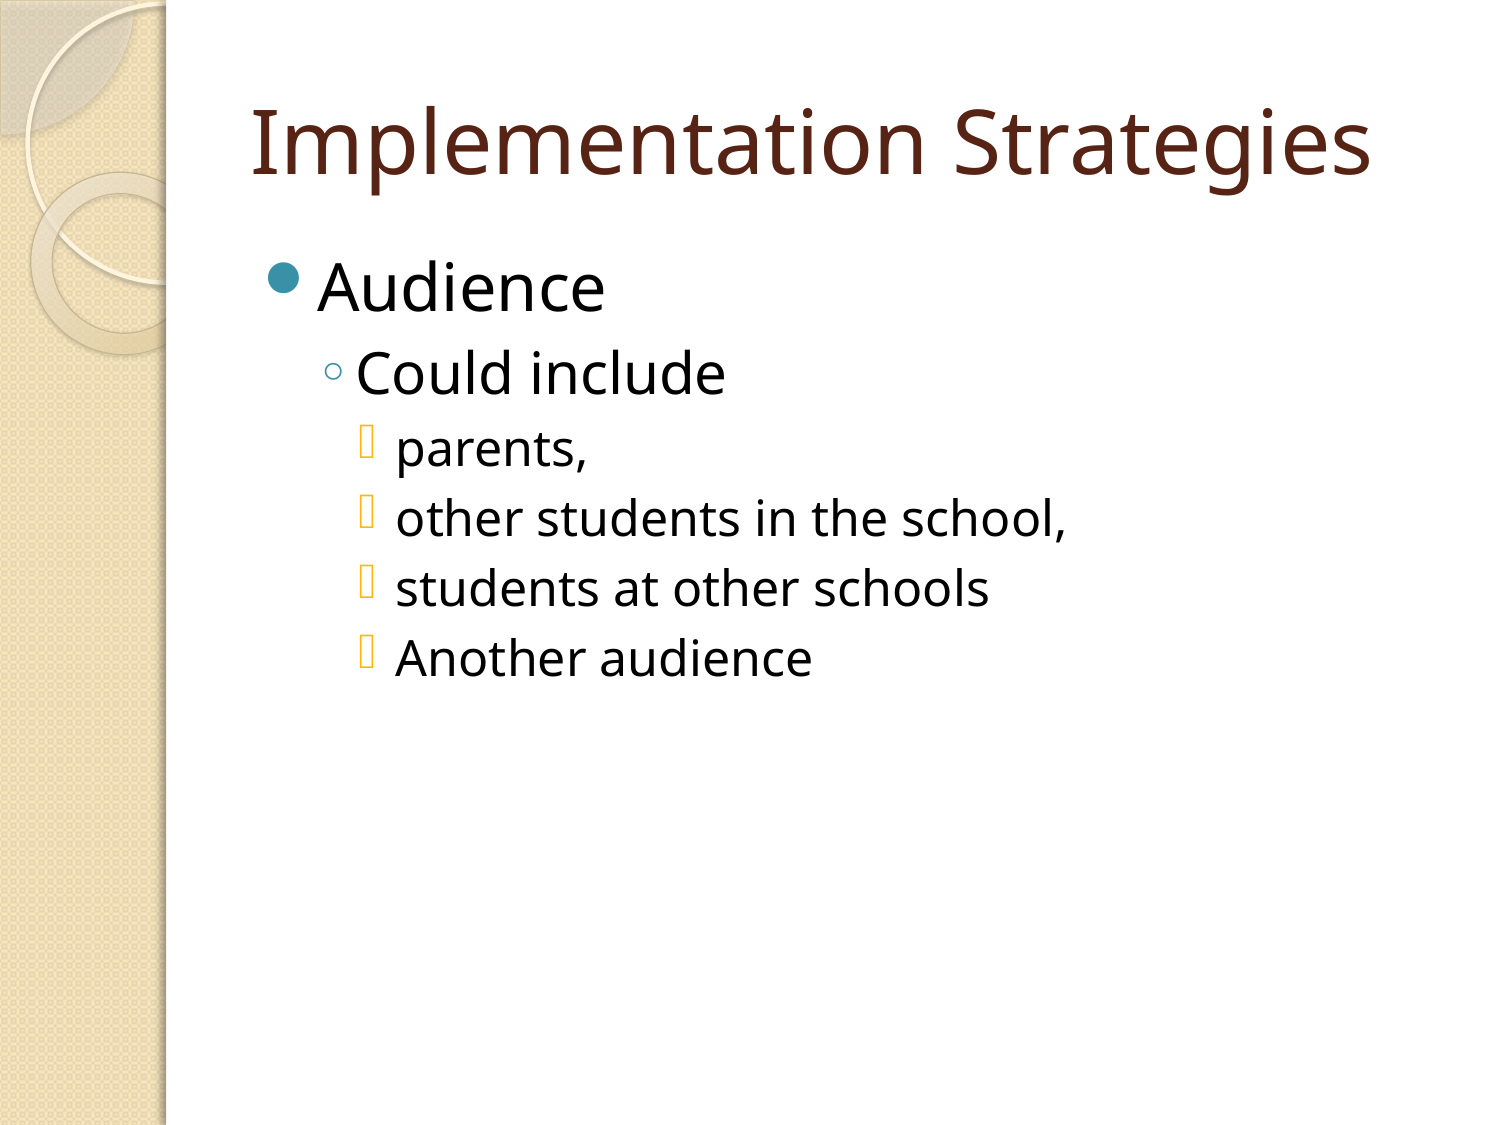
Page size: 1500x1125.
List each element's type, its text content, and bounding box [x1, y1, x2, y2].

title Implementation Strategies [235, 45, 1466, 233]
list Audience Could include parents, other students in the school, students at other schools Another audience [235, 237, 1466, 1025]
